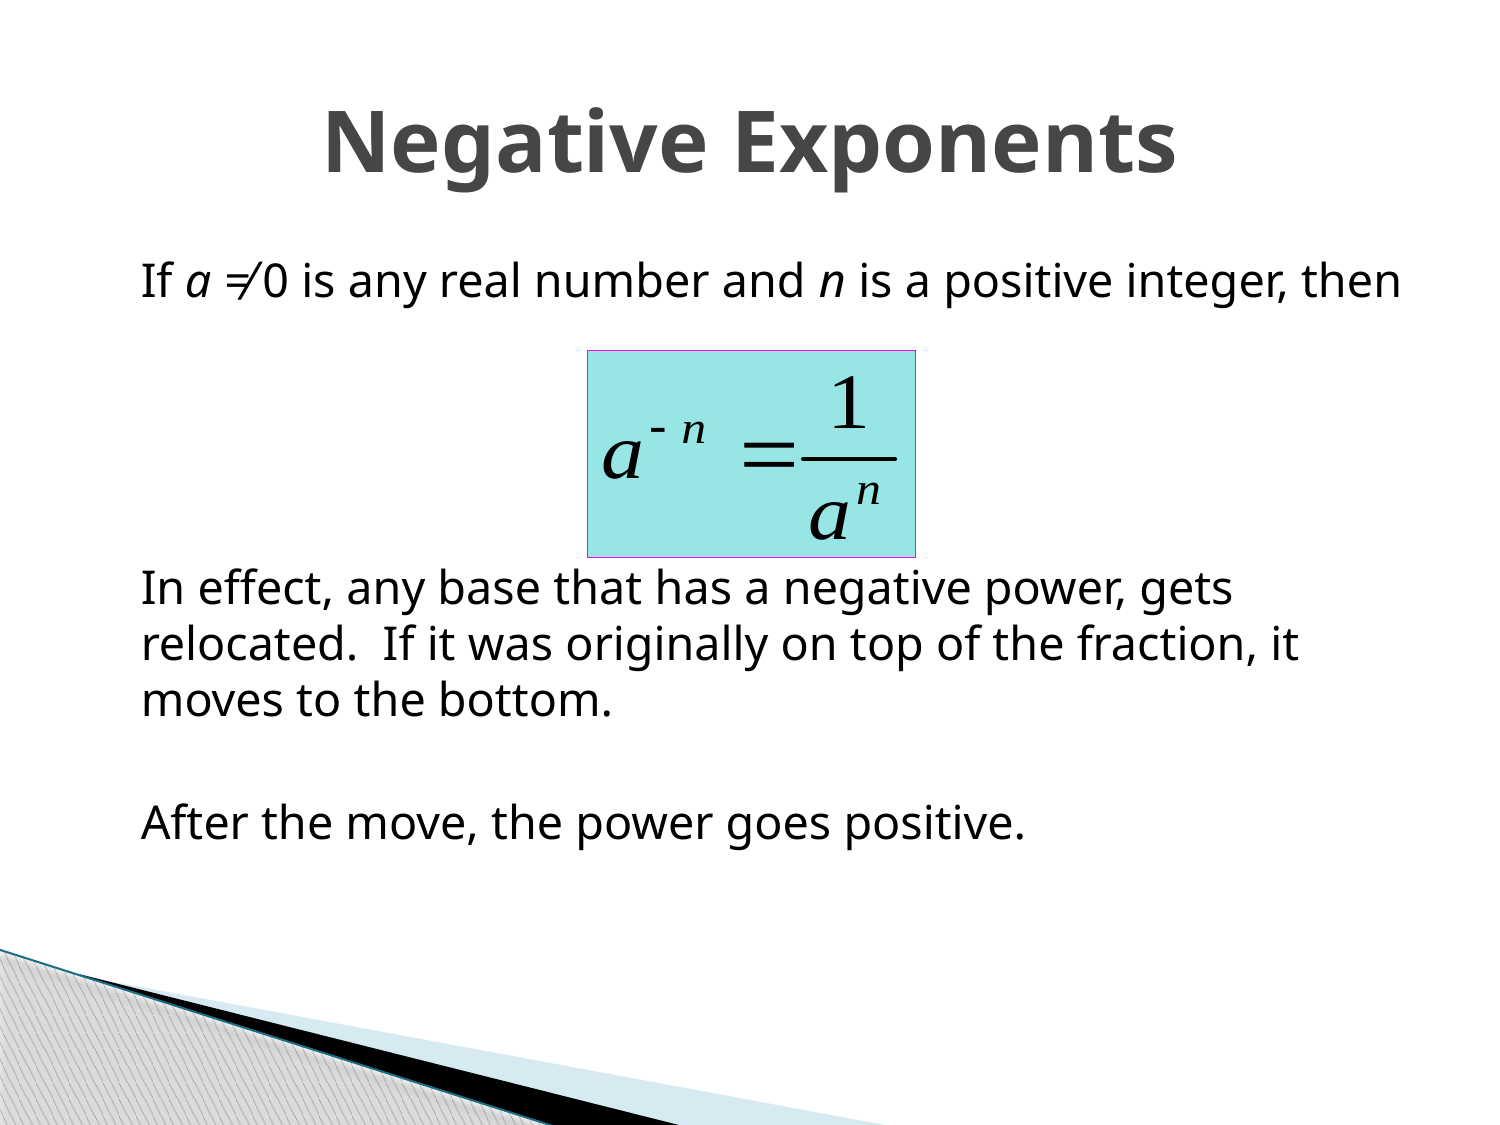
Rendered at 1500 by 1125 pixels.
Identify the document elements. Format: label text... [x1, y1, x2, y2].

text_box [587, 349, 916, 558]
list If a ≠ 0 is any real number and n is a positive integer, then In effect, any base that has a negative power, gets relocated. If it was originally on top of the fraction, it moves to the bottom. After the move, the power goes positive. [75, 243, 1425, 1038]
title Negative Exponents [75, 45, 1425, 233]
